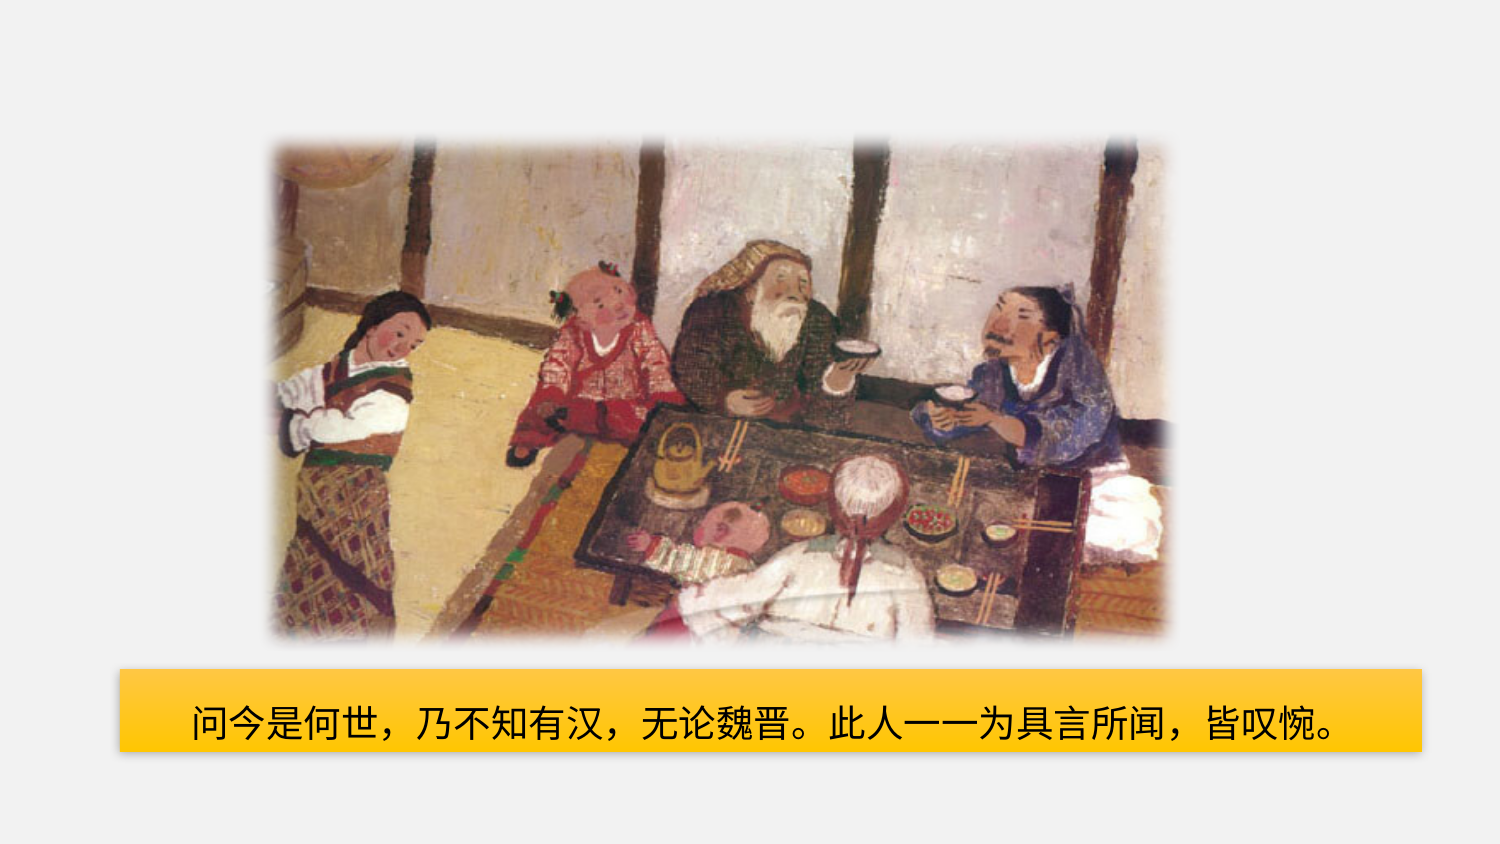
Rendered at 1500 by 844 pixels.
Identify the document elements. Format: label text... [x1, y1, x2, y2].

picture [258, 129, 1181, 652]
text_box 问今是何世，乃不知有汉，无论魏晋。此人一一为具言所闻，皆叹惋。 [119, 669, 1422, 752]
